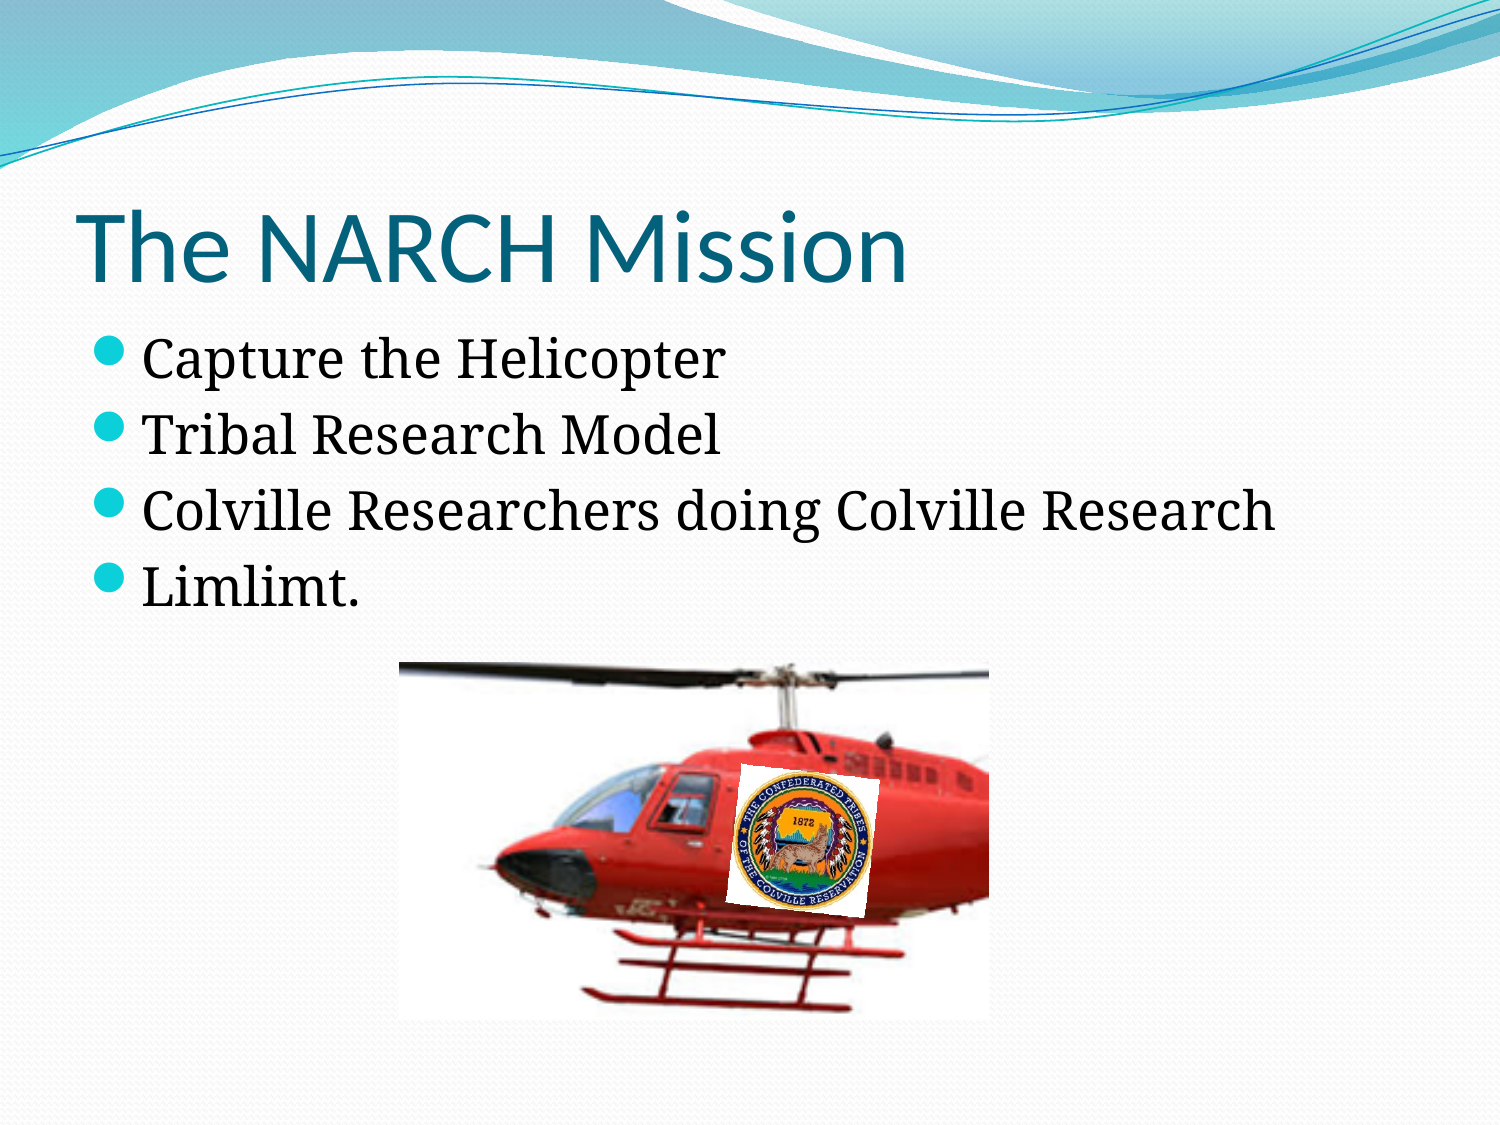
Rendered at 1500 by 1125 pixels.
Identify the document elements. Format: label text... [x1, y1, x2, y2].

picture [399, 662, 990, 1019]
title The NARCH Mission [75, 115, 1425, 303]
list Capture the Helicopter Tribal Research Model Colville Researchers doing Colville Research Limlimt. [75, 317, 1425, 1038]
